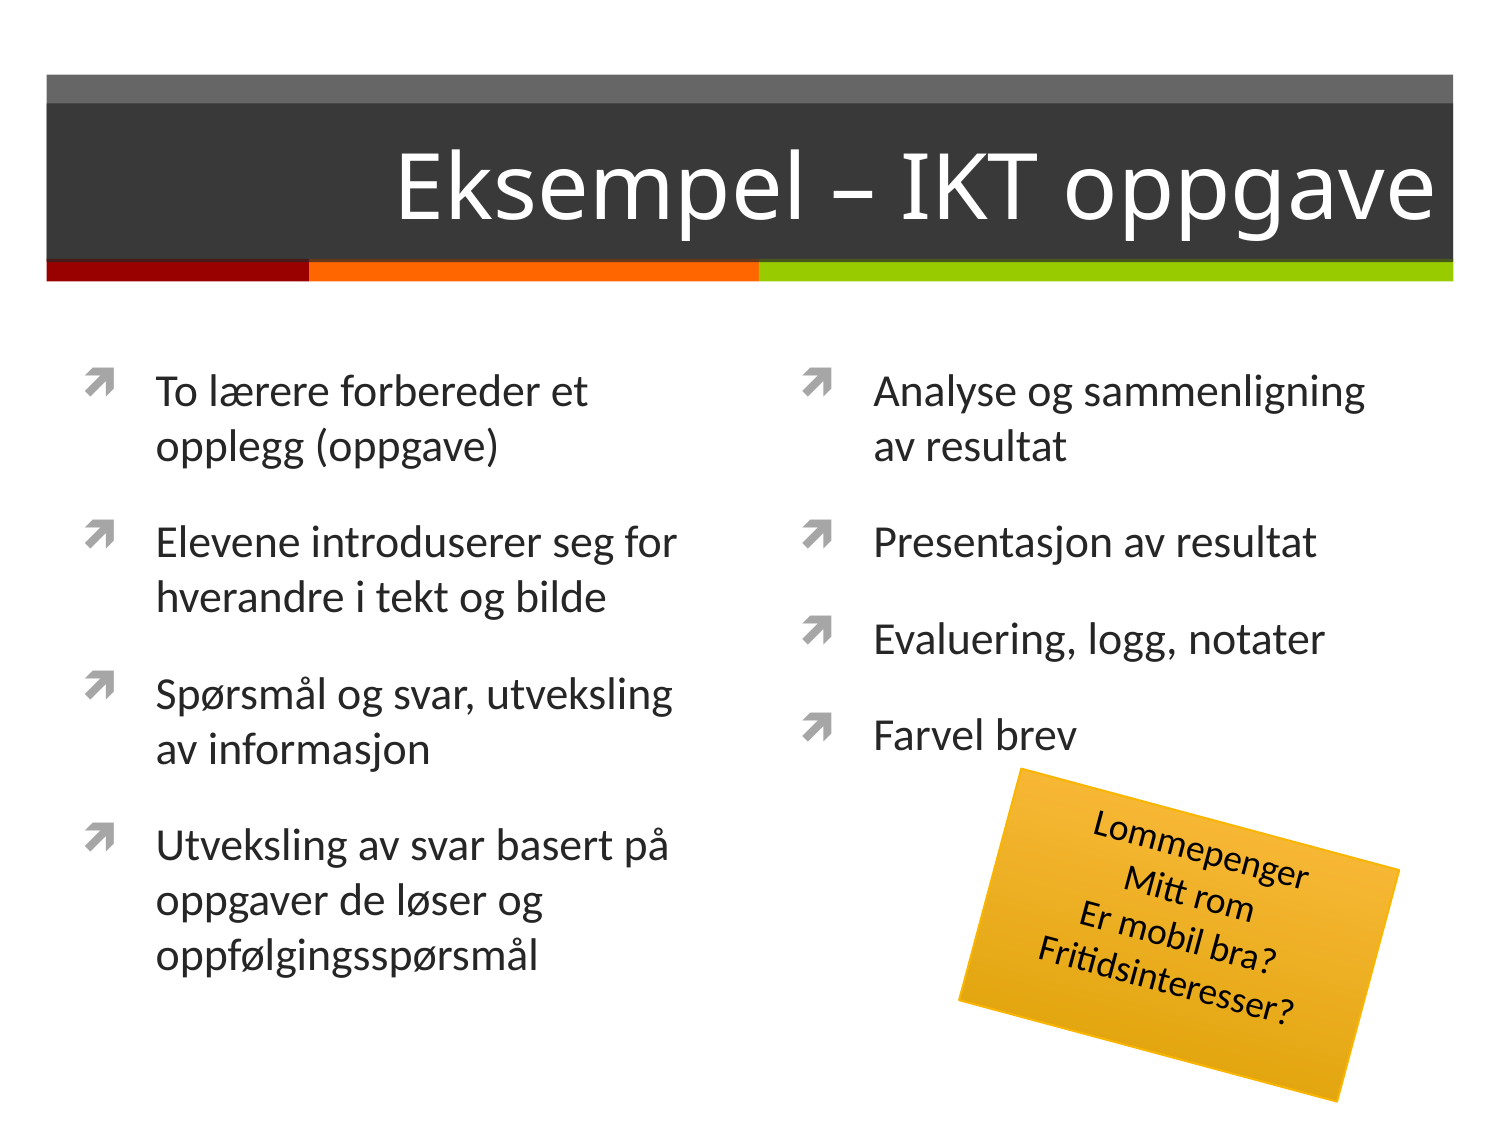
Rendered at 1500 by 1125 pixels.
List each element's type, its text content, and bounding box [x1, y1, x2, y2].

text_box Lommepenger Mitt rom Er mobil bra? Fritidsinteresser? [958, 767, 1401, 1103]
title Eksempel – IKT oppgave [46, 103, 1454, 263]
list To lærere forbereder et opplegg (oppgave) Elevene introduserer seg for hverandre i tekt og bilde Spørsmål og svar, utveksling av informasjon Utveksling av svar basert på oppgaver de løser og oppfølgingsspørsmål [66, 352, 712, 1005]
list Analyse og sammenligning av resultat Presentasjon av resultat Evaluering, logg, notater Farvel brev [783, 352, 1429, 1005]
